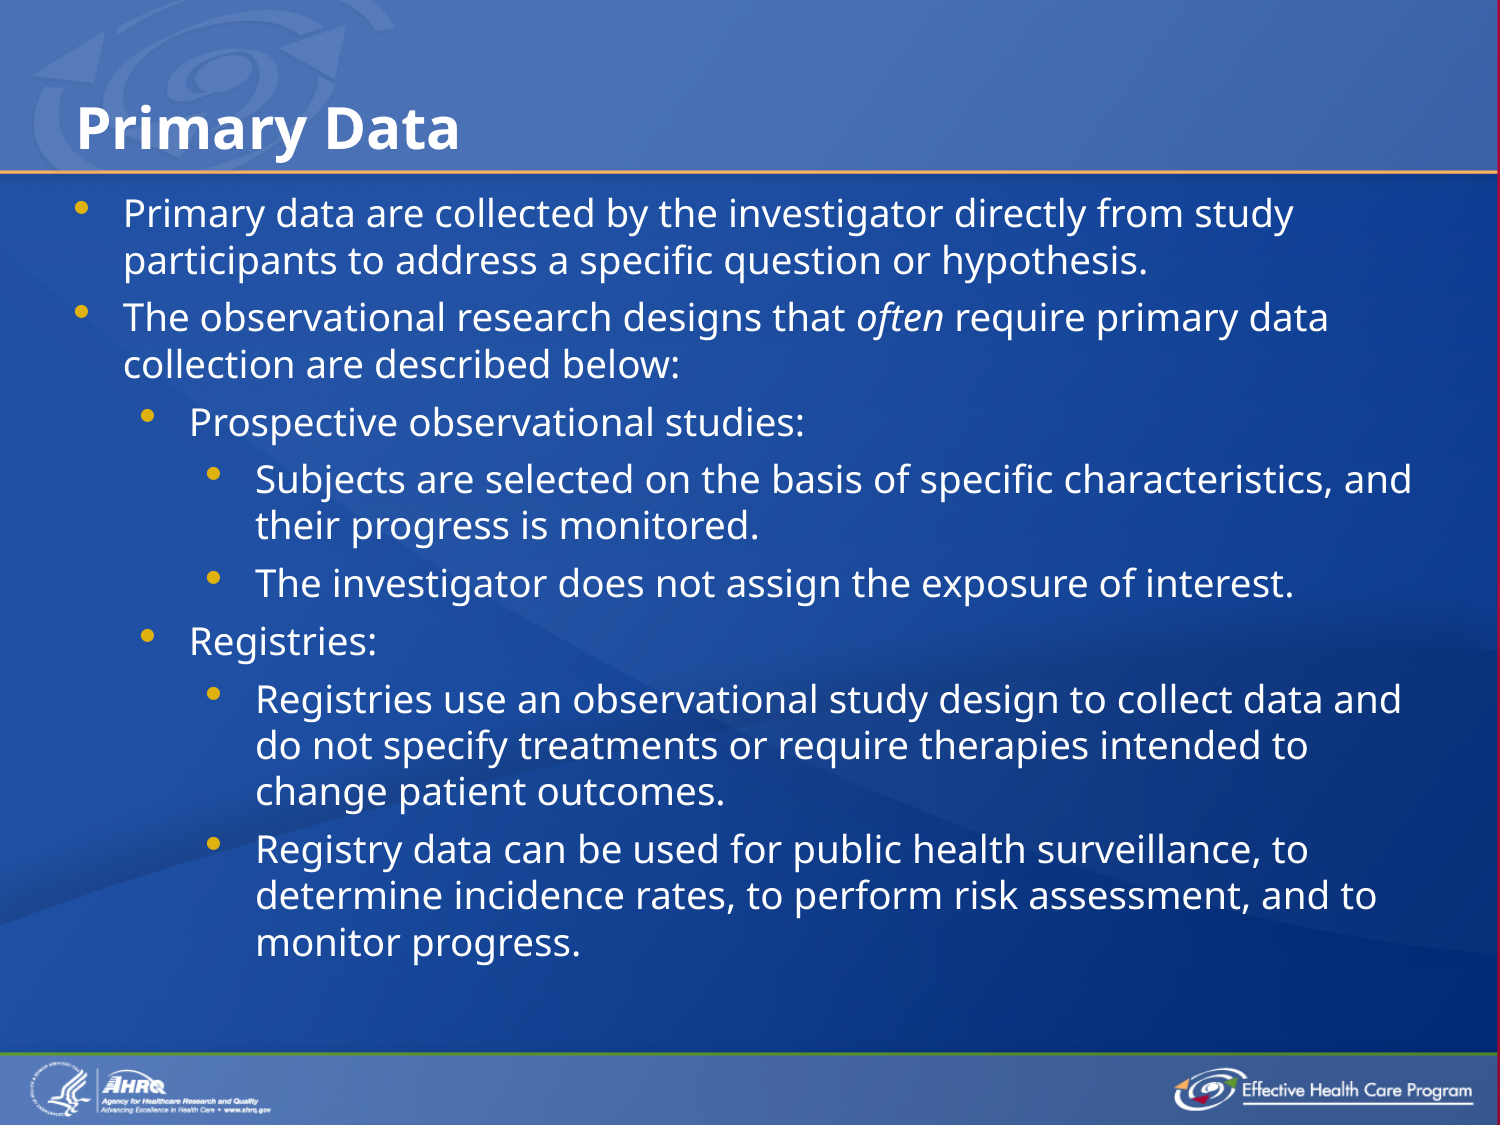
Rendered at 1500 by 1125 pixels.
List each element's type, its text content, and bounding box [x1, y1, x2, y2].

list Primary data are collected by the investigator directly from study participants to address a specific question or hypothesis. The observational research designs that often require primary data collection are described below: Prospective observational studies: Subjects are selected on the basis of specific characteristics, and their progress is monitored. The investigator does not assign the exposure of interest. Registries: Registries use an observational study design to collect data and do not specify treatments or require therapies intended to change patient outcomes. Registry data can be used for public health surveillance, to determine incidence rates, to perform risk assessment, and to monitor progress. [75, 189, 1425, 995]
title Primary Data [75, 21, 1425, 163]
picture [0, 0, 1500, 1125]
